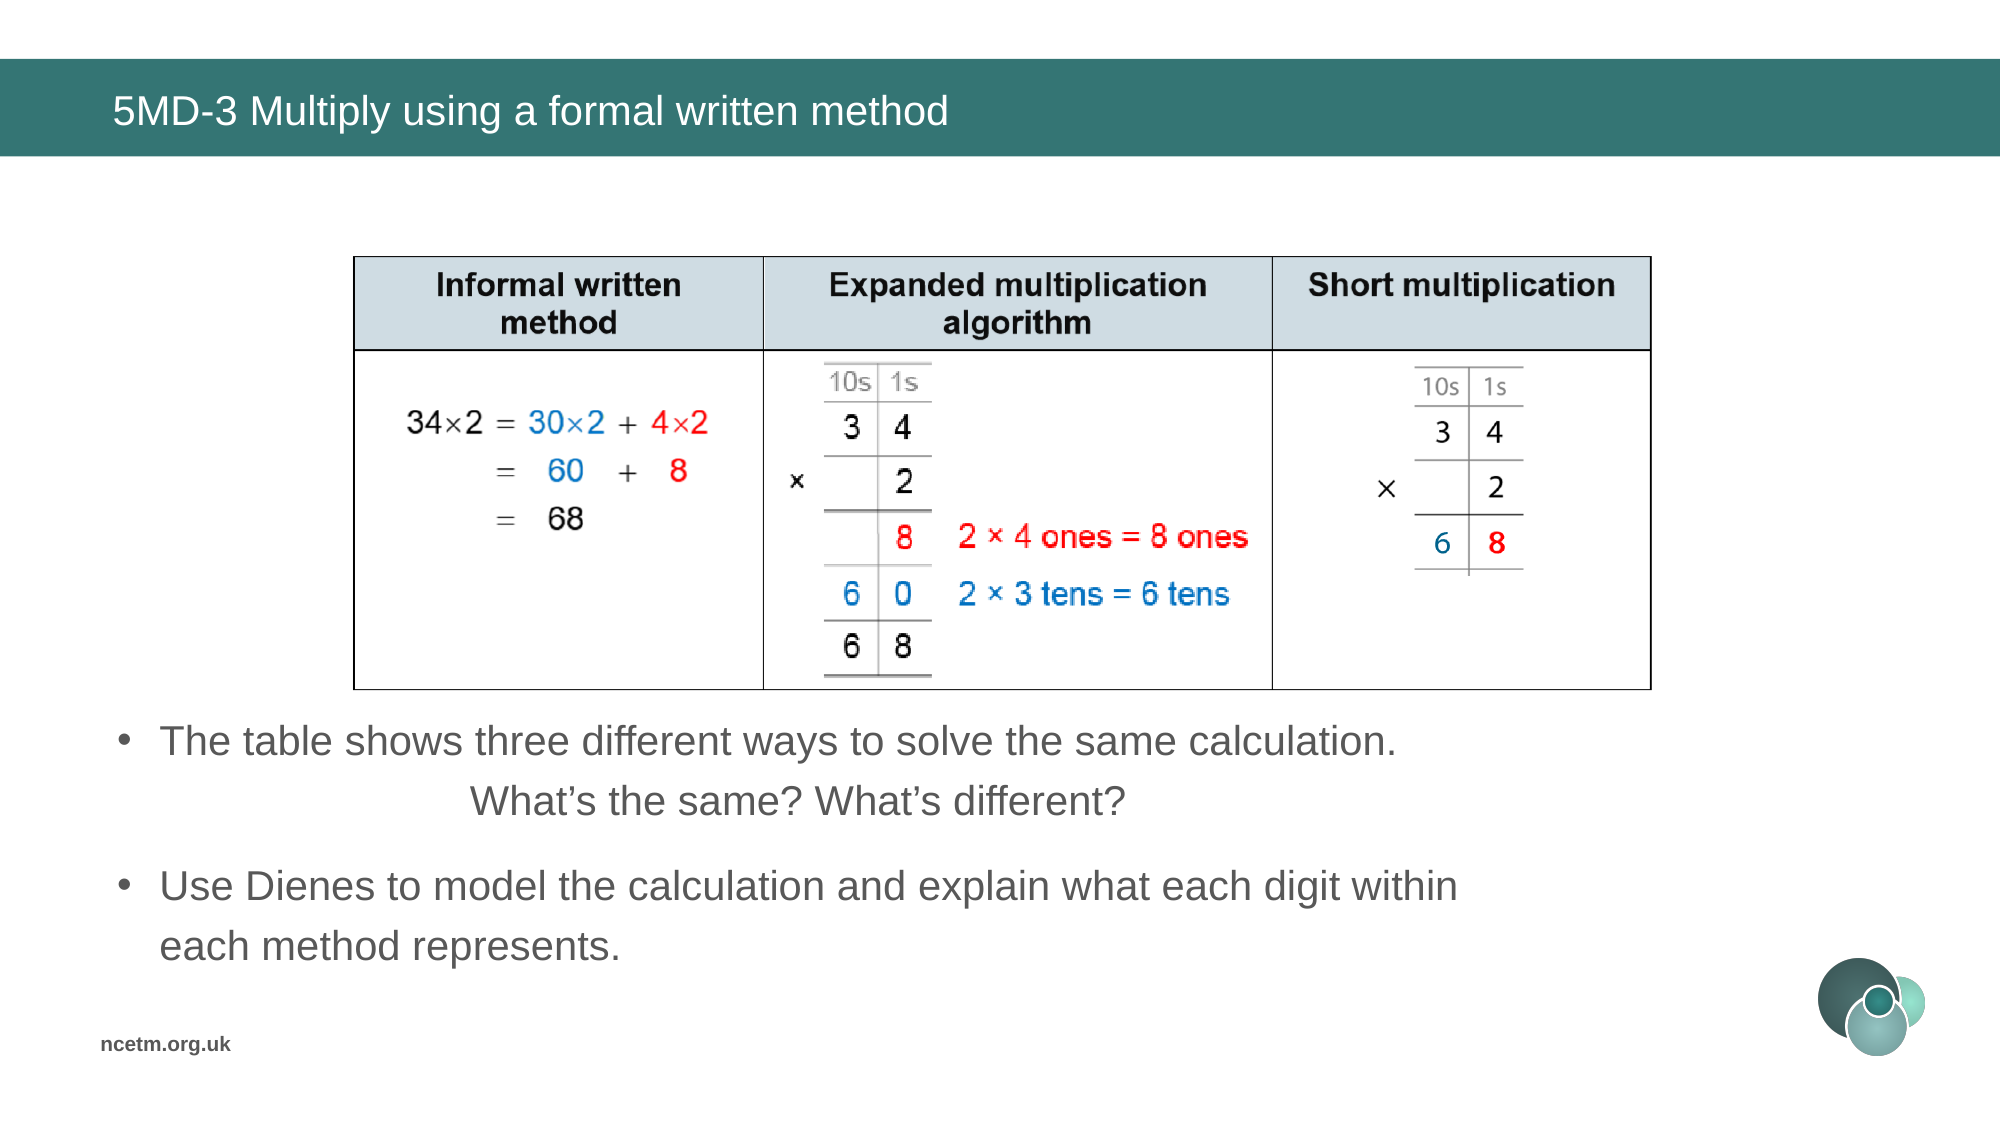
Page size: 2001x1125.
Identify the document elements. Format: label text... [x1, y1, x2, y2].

title 5MD-3 Multiply using a formal written method [97, 76, 1945, 147]
picture [349, 232, 1658, 720]
text_box The table shows three different ways to solve the same calculation. What’s the same? What’s different? Use Dienes to model the calculation and explain what each digit within each method represents. [102, 696, 1476, 915]
picture [1818, 958, 1925, 1056]
